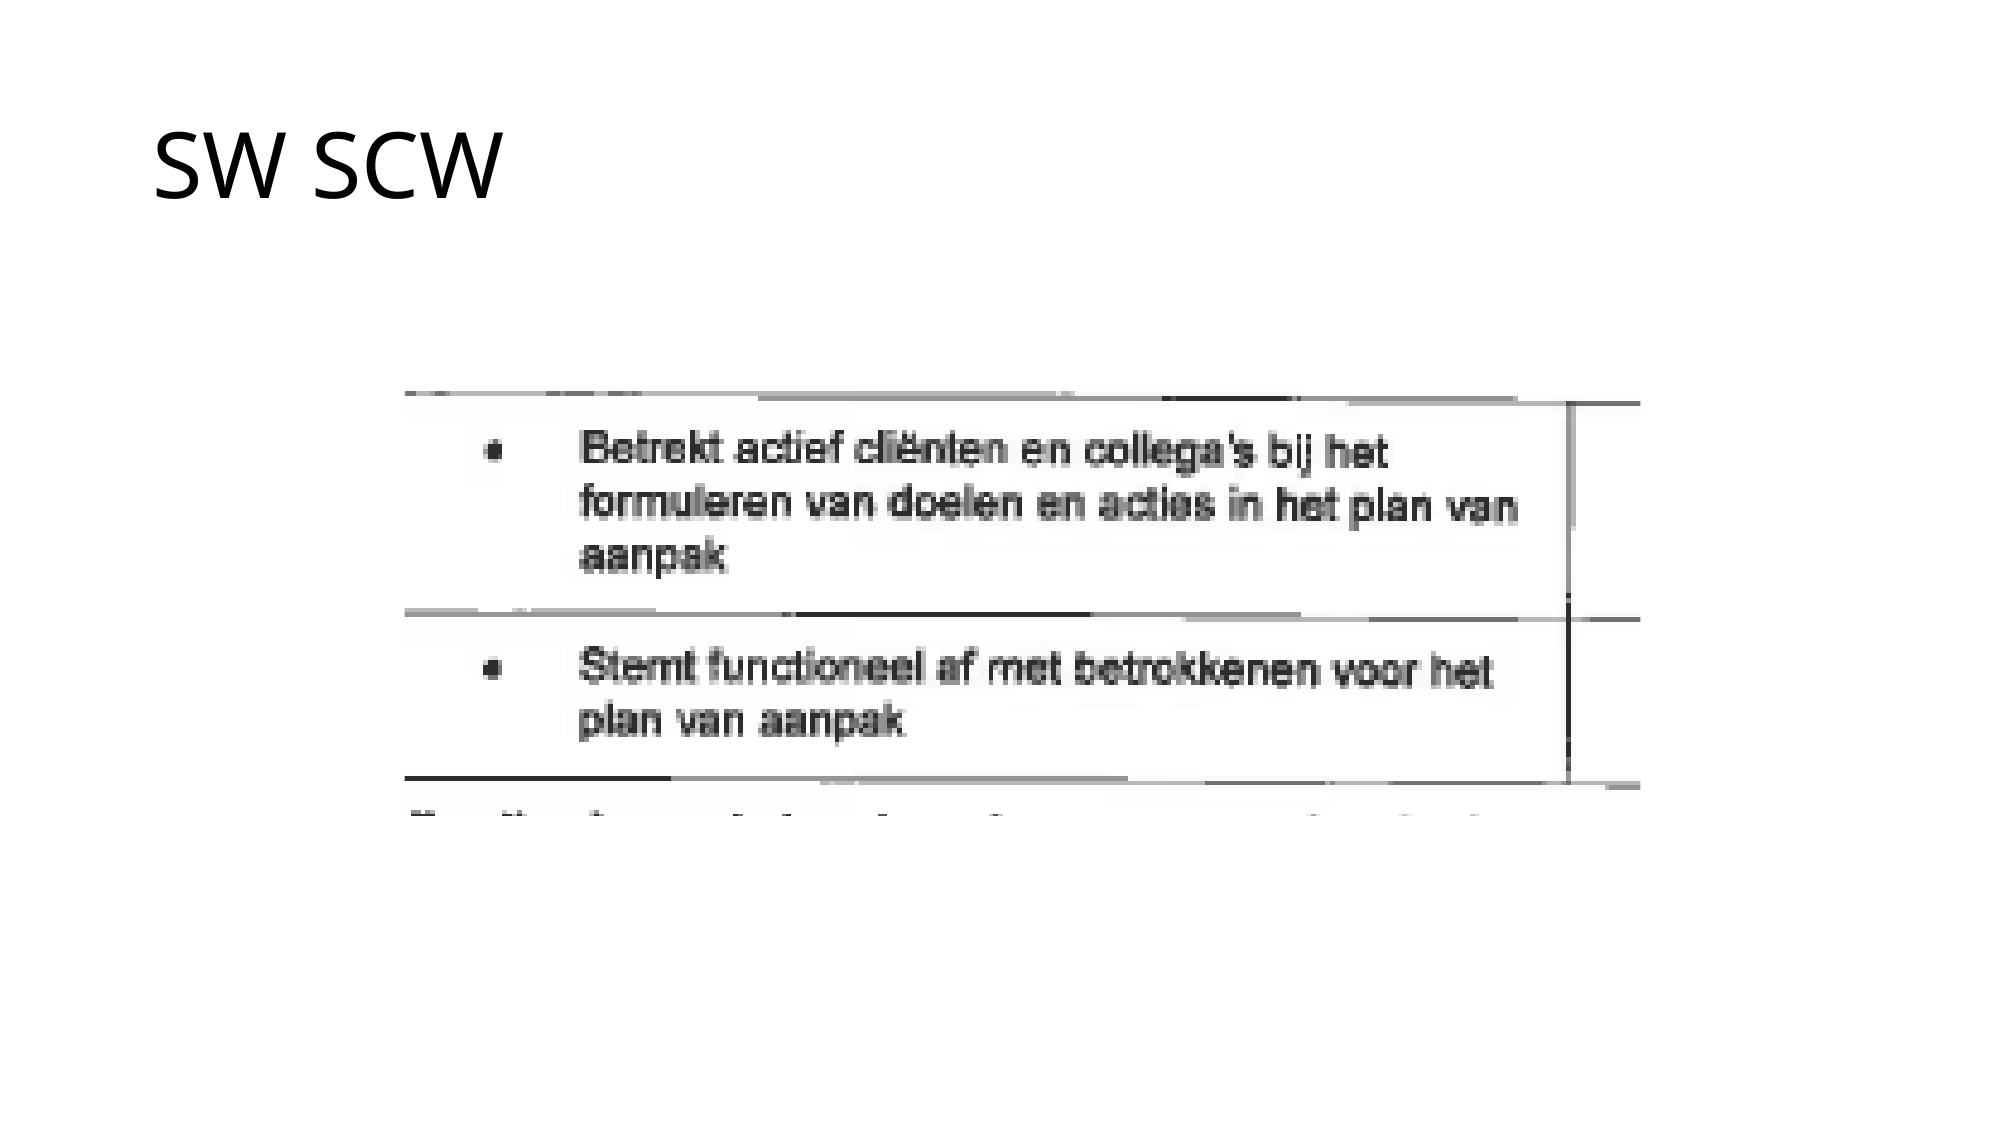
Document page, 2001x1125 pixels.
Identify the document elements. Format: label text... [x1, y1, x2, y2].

title SW SCW [137, 59, 1863, 278]
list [404, 356, 1641, 816]
